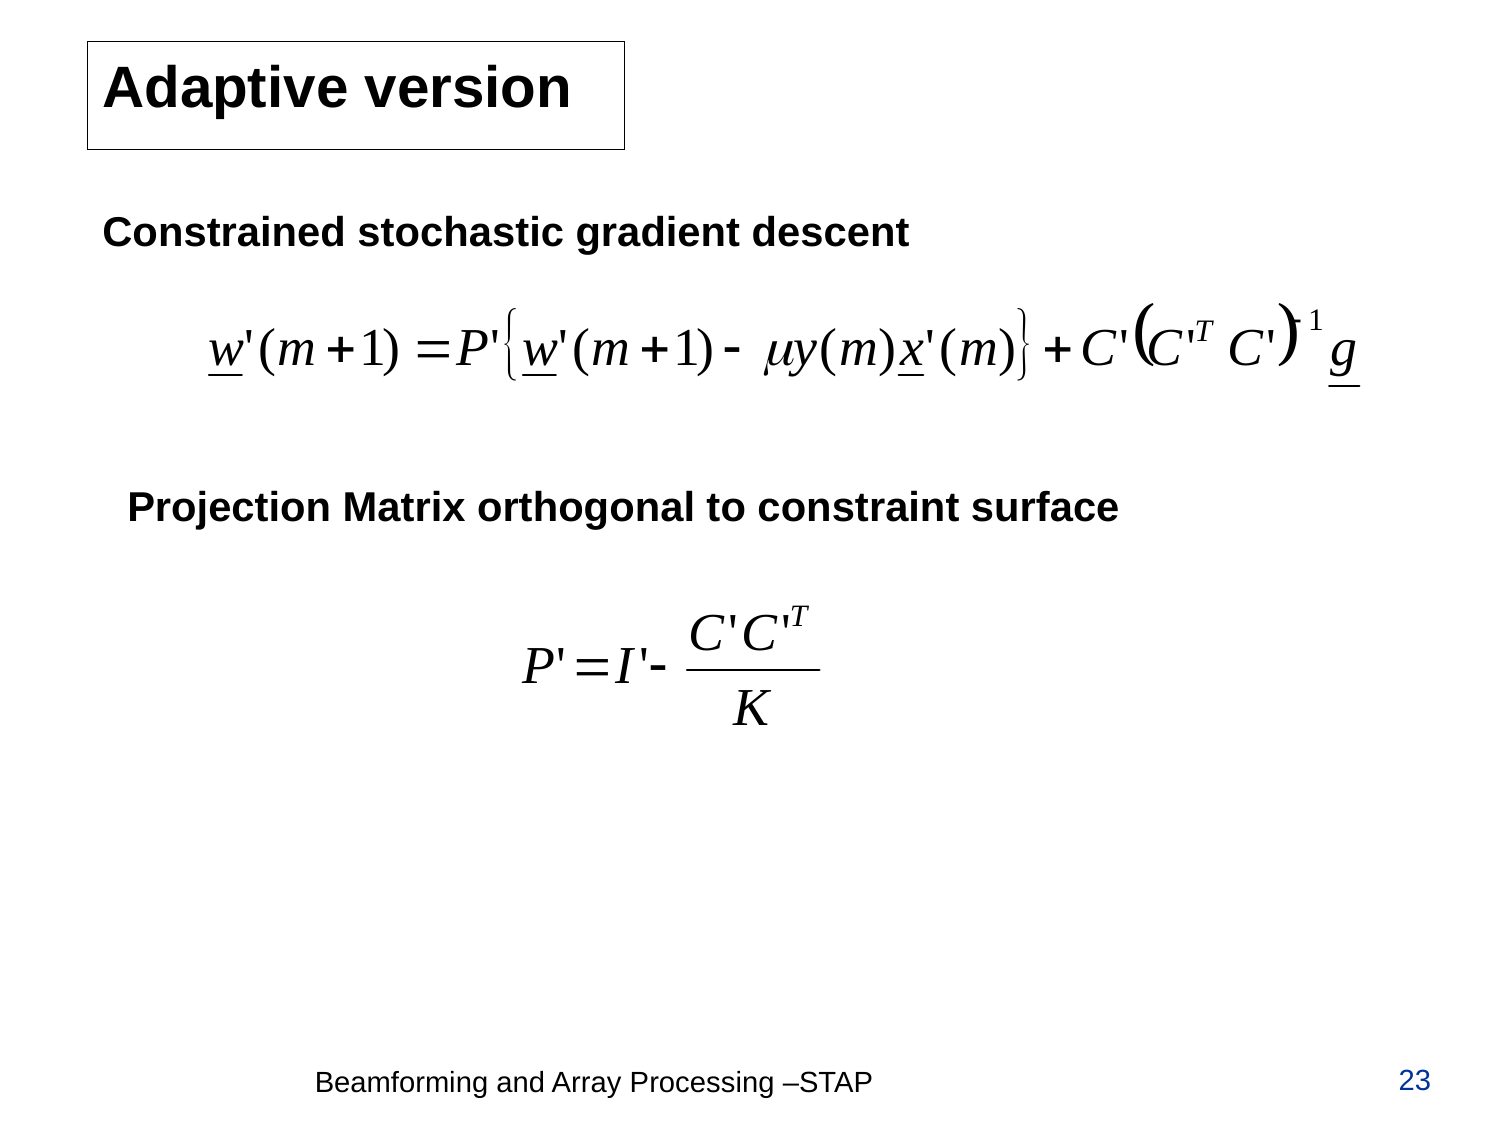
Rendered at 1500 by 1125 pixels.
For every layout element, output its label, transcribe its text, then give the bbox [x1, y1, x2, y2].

title Adaptive version [87, 41, 625, 150]
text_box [199, 294, 1371, 397]
text_box Projection Matrix orthogonal to constraint surface [112, 462, 1175, 575]
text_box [512, 590, 831, 738]
slide_number 23 [1207, 1055, 1447, 1102]
text_box Constrained stochastic gradient descent [87, 187, 988, 295]
